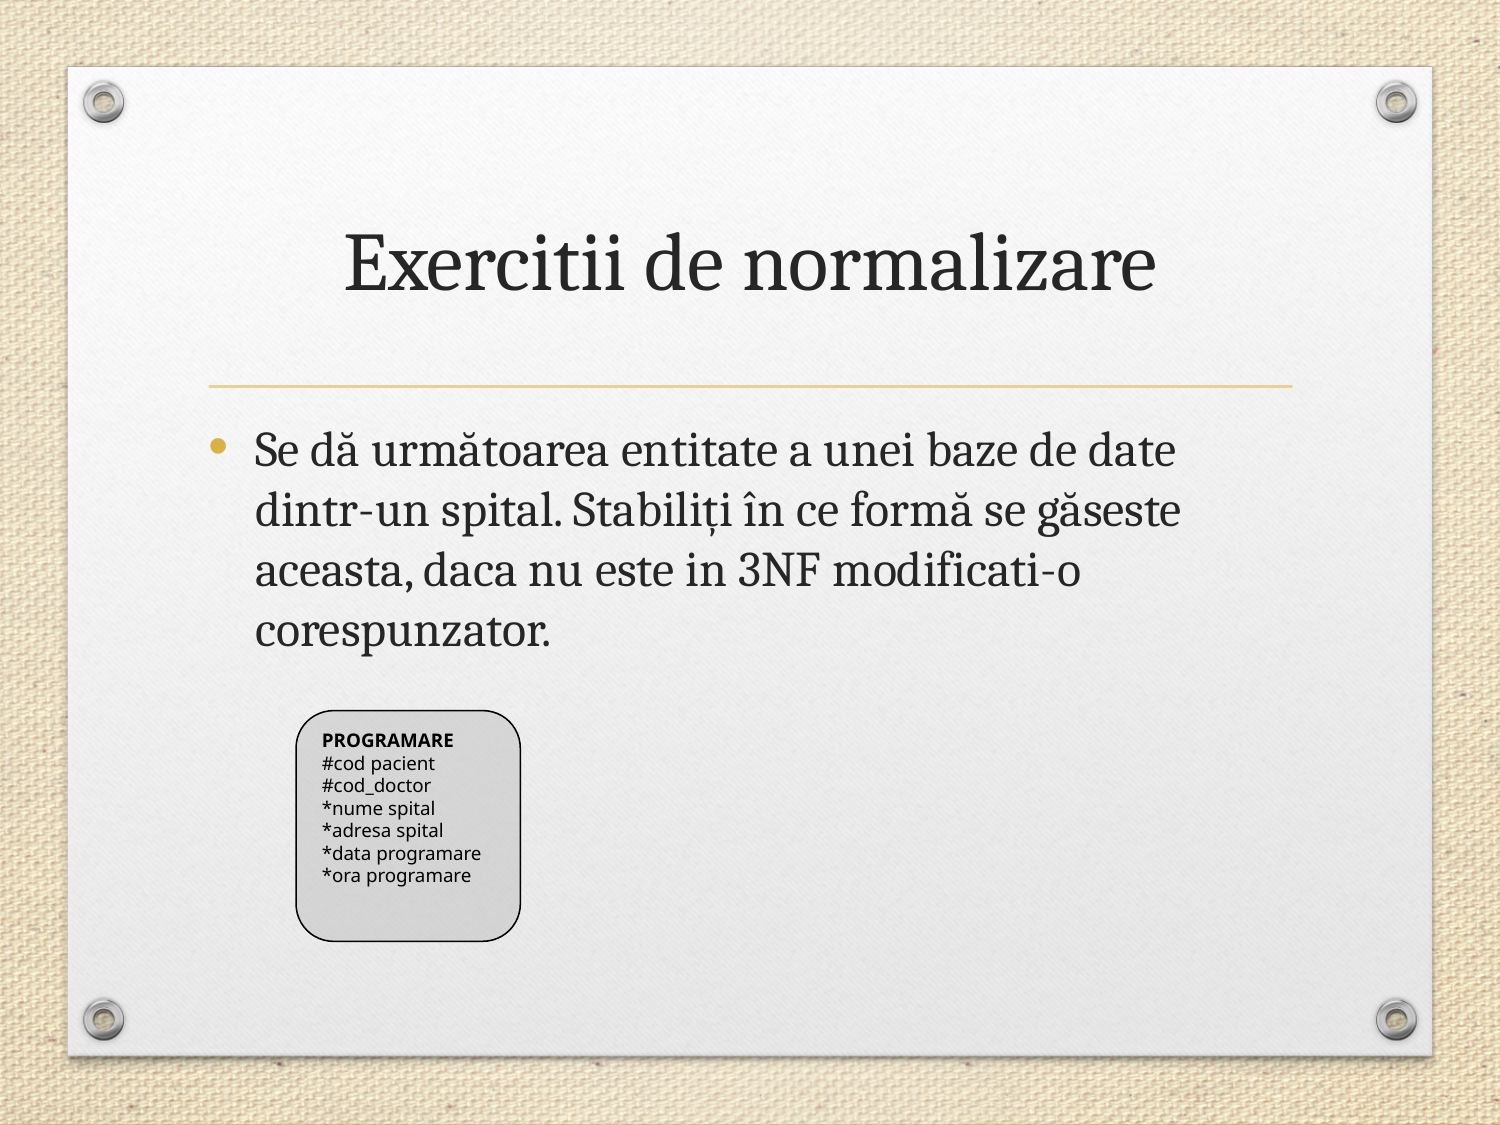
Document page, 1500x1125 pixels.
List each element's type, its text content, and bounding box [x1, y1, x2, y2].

text_box PROGRAMARE #cod pacient #cod_doctor *nume spital *adresa spital *data programare *ora programare [296, 710, 521, 942]
title Exercitii de normalizare [193, 150, 1309, 365]
list Se dă următoarea entitate a unei baze de date dintr-un spital. Stabiliți în ce formă se găseste aceasta, daca nu este in 3NF modificati-o corespunzator. [193, 408, 1309, 974]
picture [0, 0, 1500, 1125]
